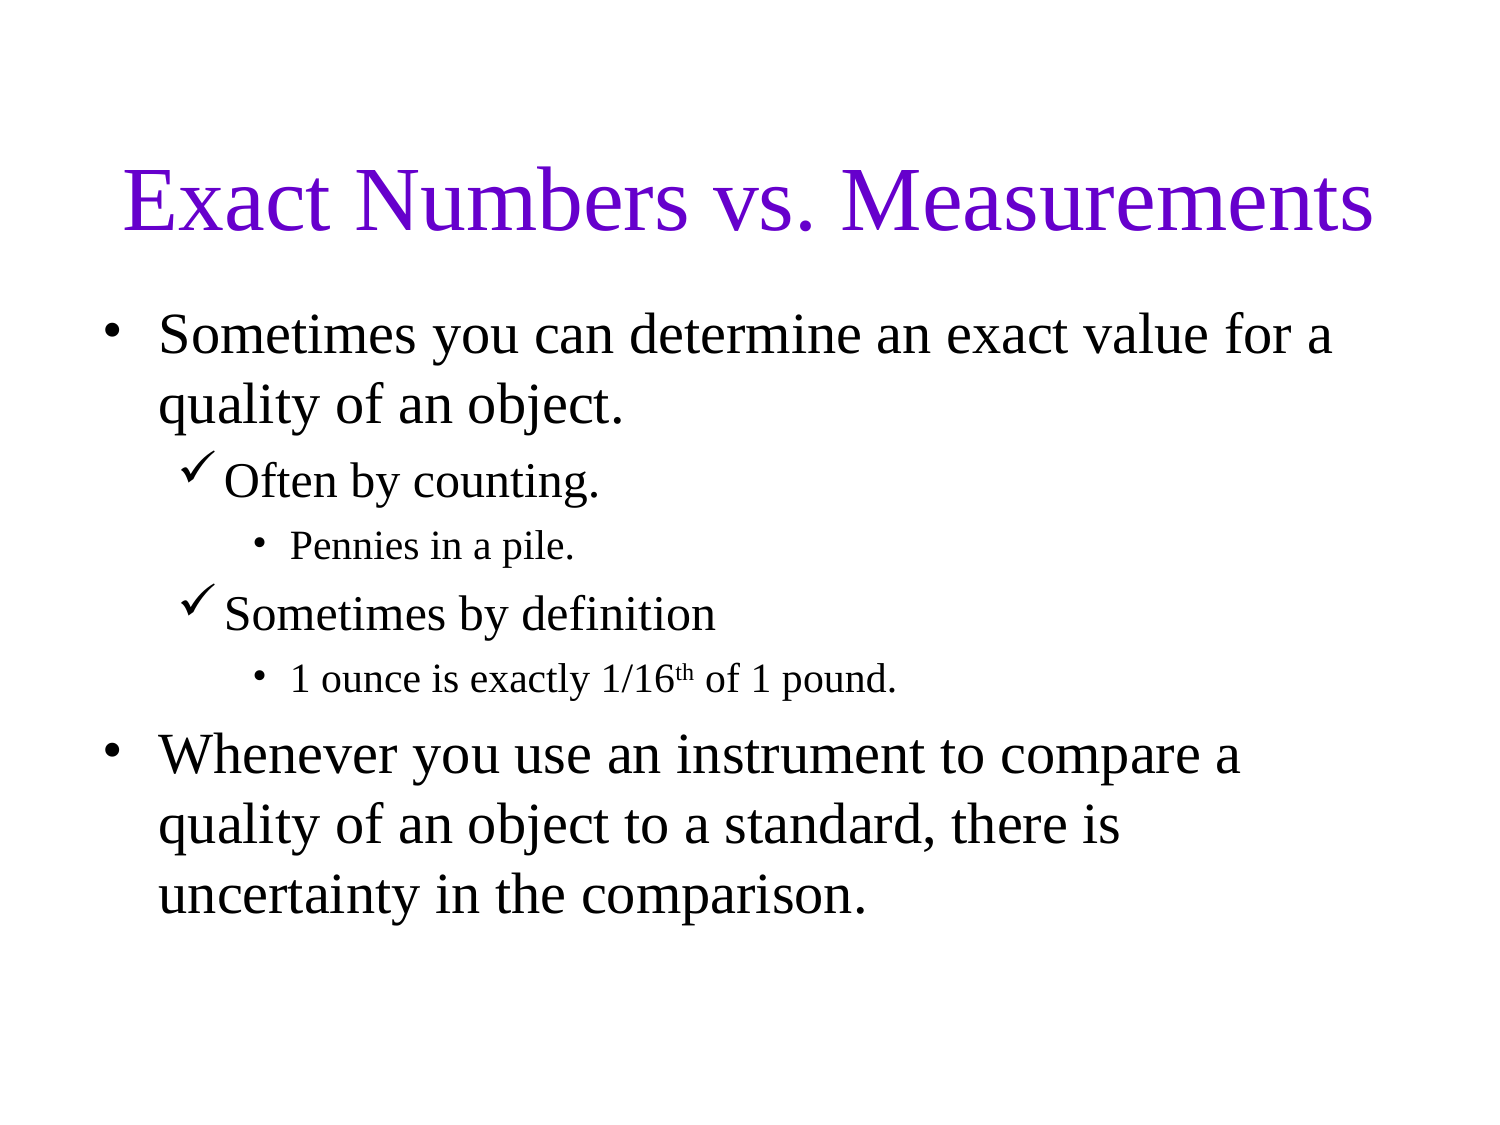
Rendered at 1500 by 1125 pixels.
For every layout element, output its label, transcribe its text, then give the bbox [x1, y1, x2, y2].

text_box Sometimes you can determine an exact value for a quality of an object. Often by counting. Pennies in a pile. Sometimes by definition 1 ounce is exactly 1/16th of 1 pound. Whenever you use an instrument to compare a quality of an object to a standard, there is uncertainty in the comparison. [87, 287, 1365, 1038]
text_box Exact Numbers vs. Measurements [87, 99, 1413, 288]
